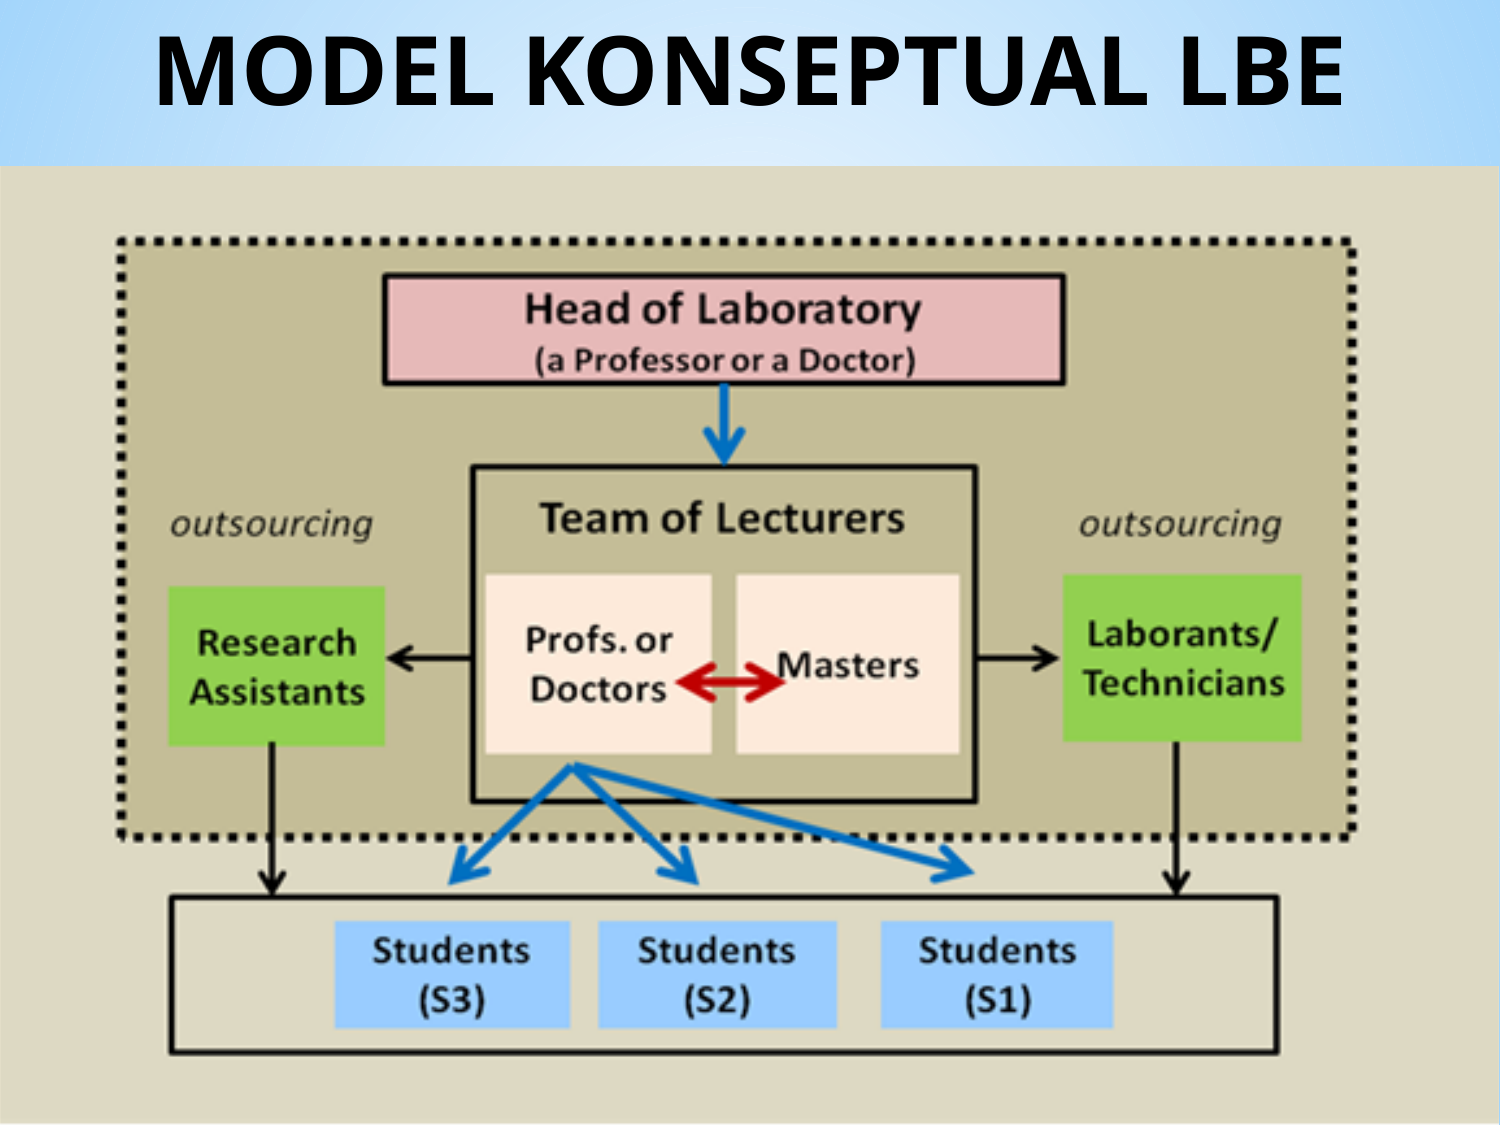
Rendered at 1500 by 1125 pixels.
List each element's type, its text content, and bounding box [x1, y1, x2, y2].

title MODEL KONSEPTUAL LBE [0, 2, 1499, 165]
picture [0, 166, 1499, 1125]
